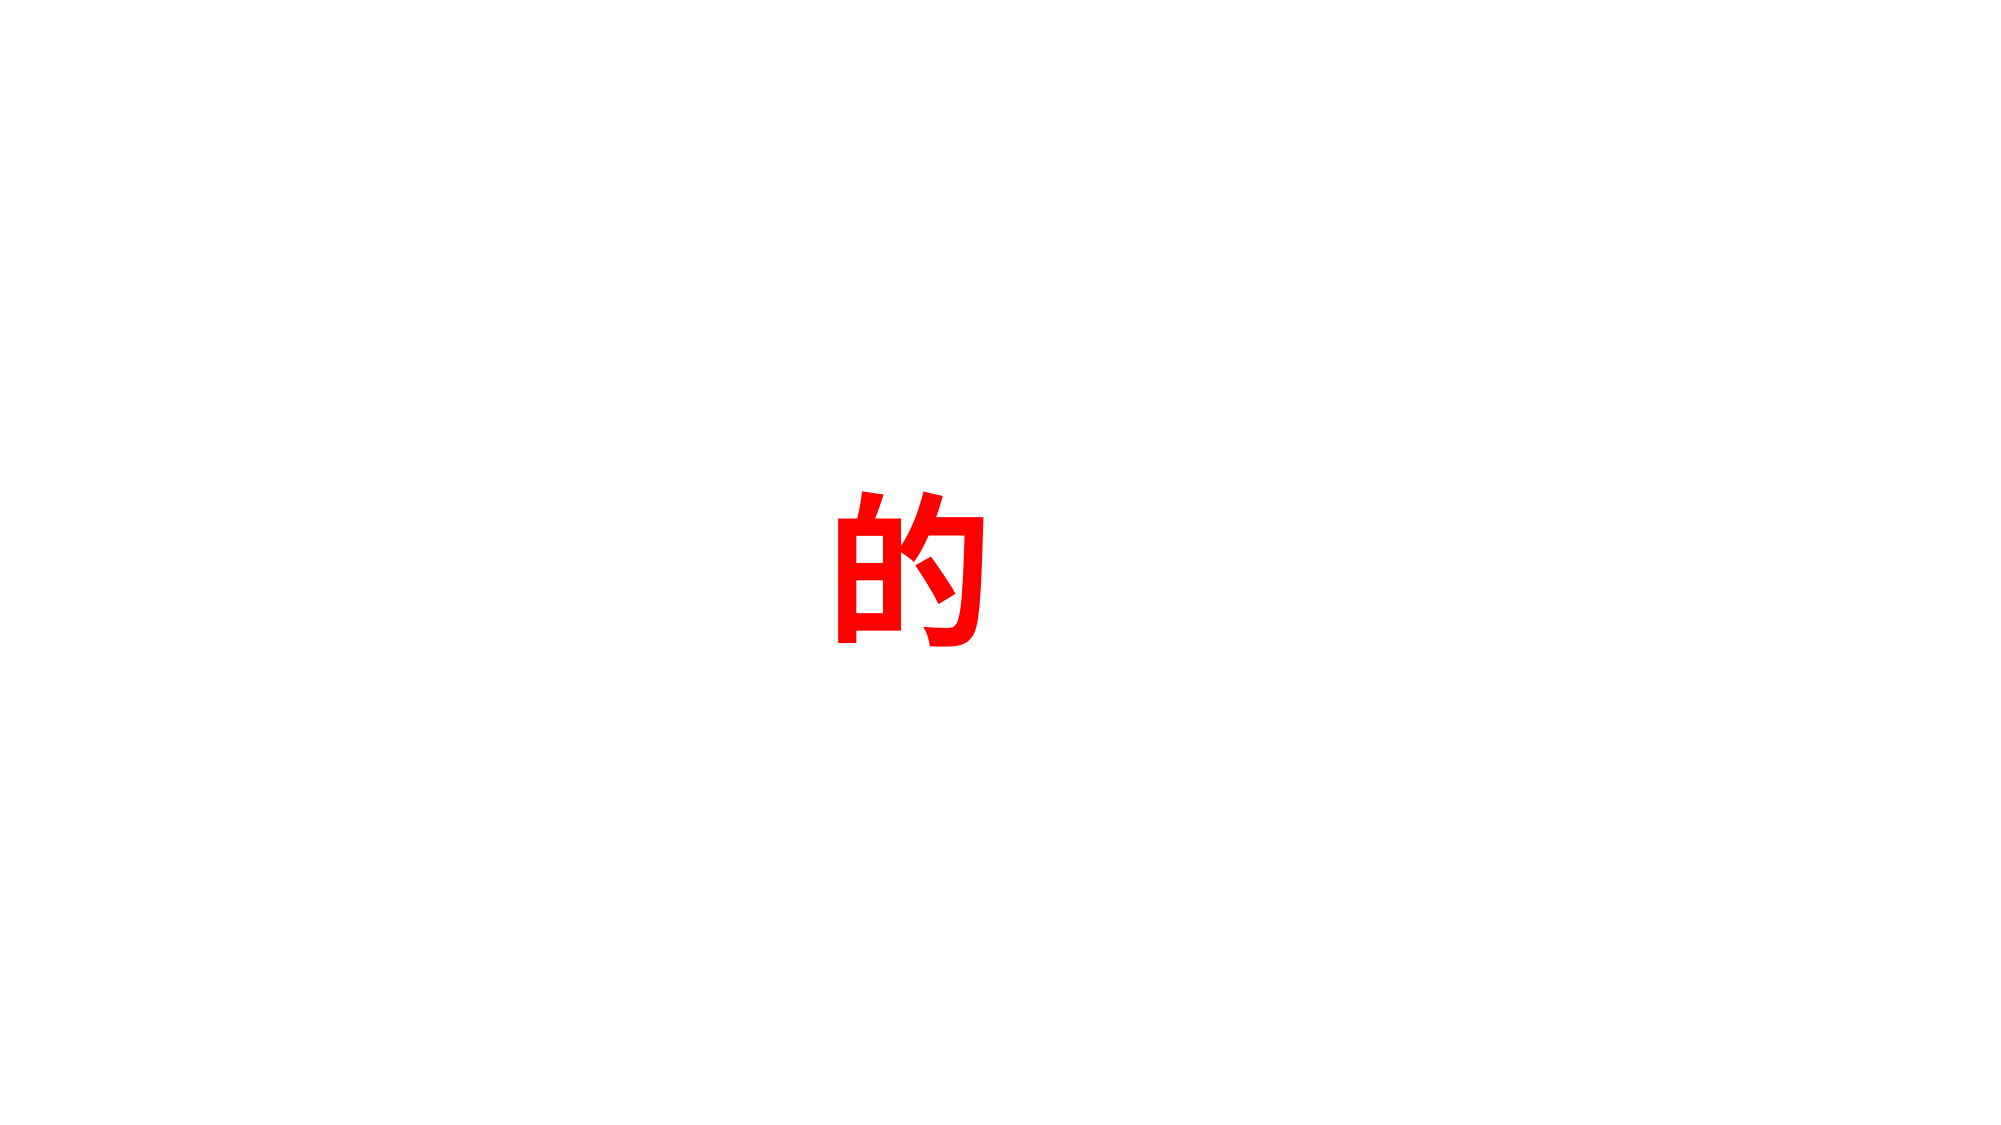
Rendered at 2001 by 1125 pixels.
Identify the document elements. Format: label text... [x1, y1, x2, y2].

text_box 的 [811, 459, 1322, 675]
